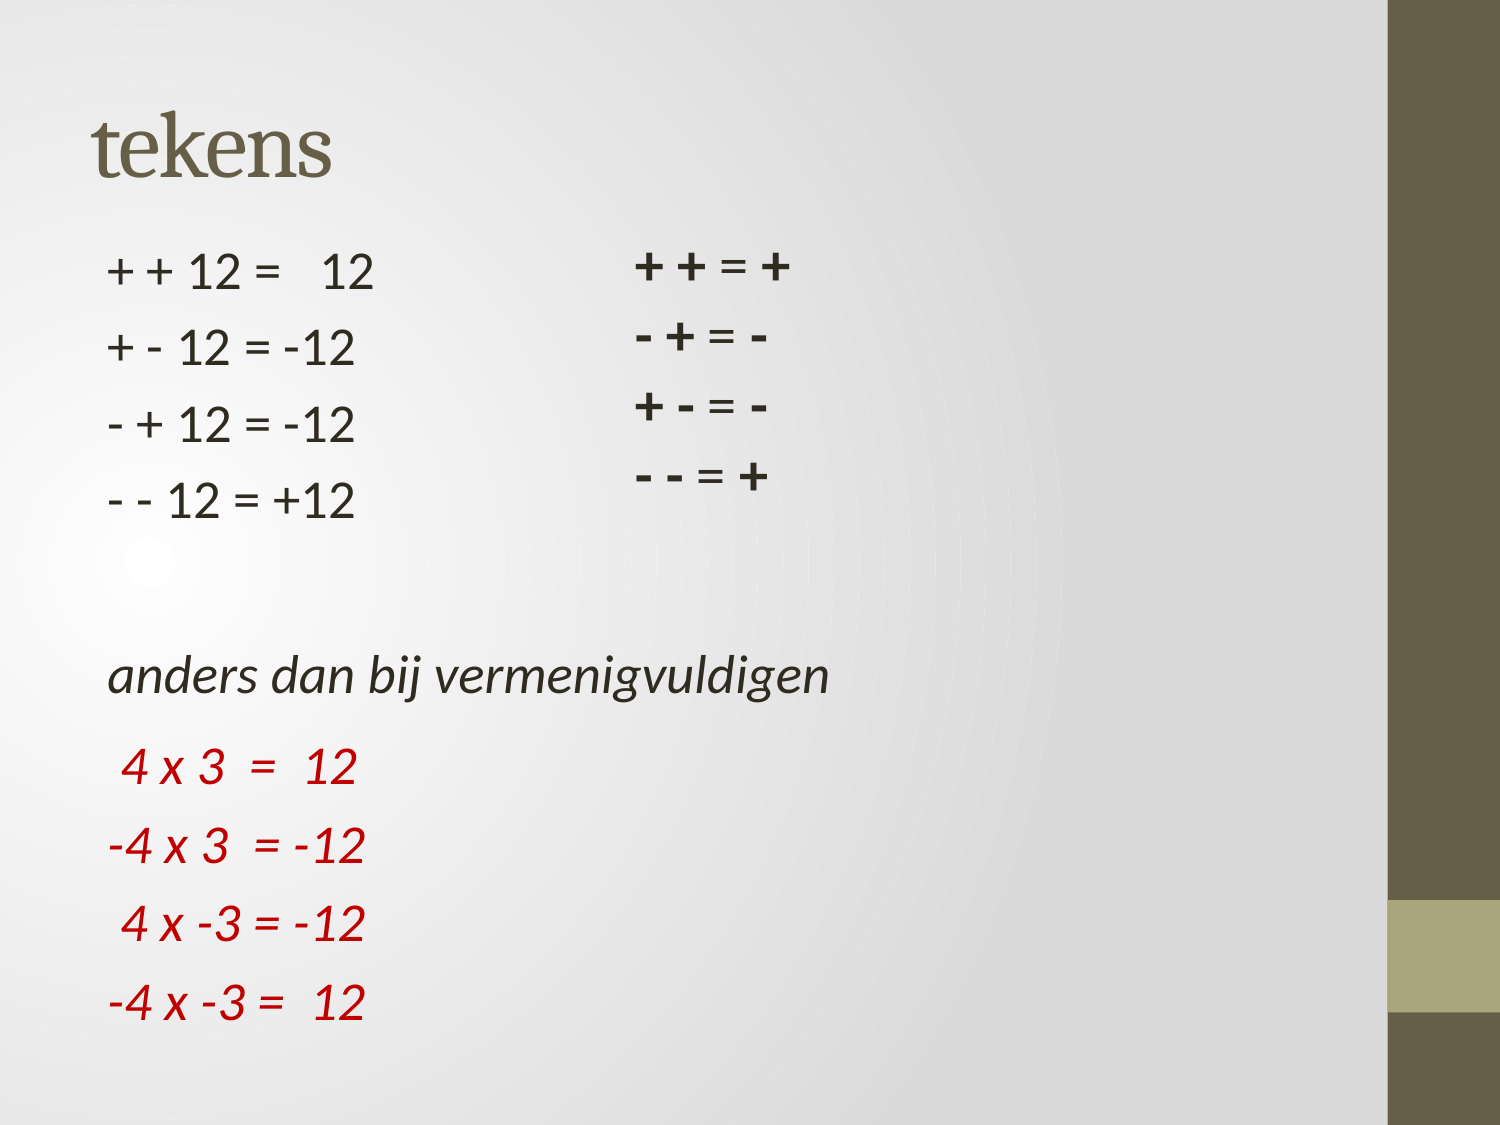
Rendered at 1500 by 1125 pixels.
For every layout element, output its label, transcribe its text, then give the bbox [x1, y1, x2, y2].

text_box + + = + - + = - + - = - - - = + [620, 219, 917, 515]
title tekens [75, 45, 1325, 233]
list + + 12 = 12 + - 12 = -12 - + 12 = -12 - - 12 = +12 anders dan bij vermenigvuldigen 4 x 3 = 12 -4 x 3 = -12 4 x -3 = -12 -4 x -3 = 12 [75, 227, 1425, 1043]
